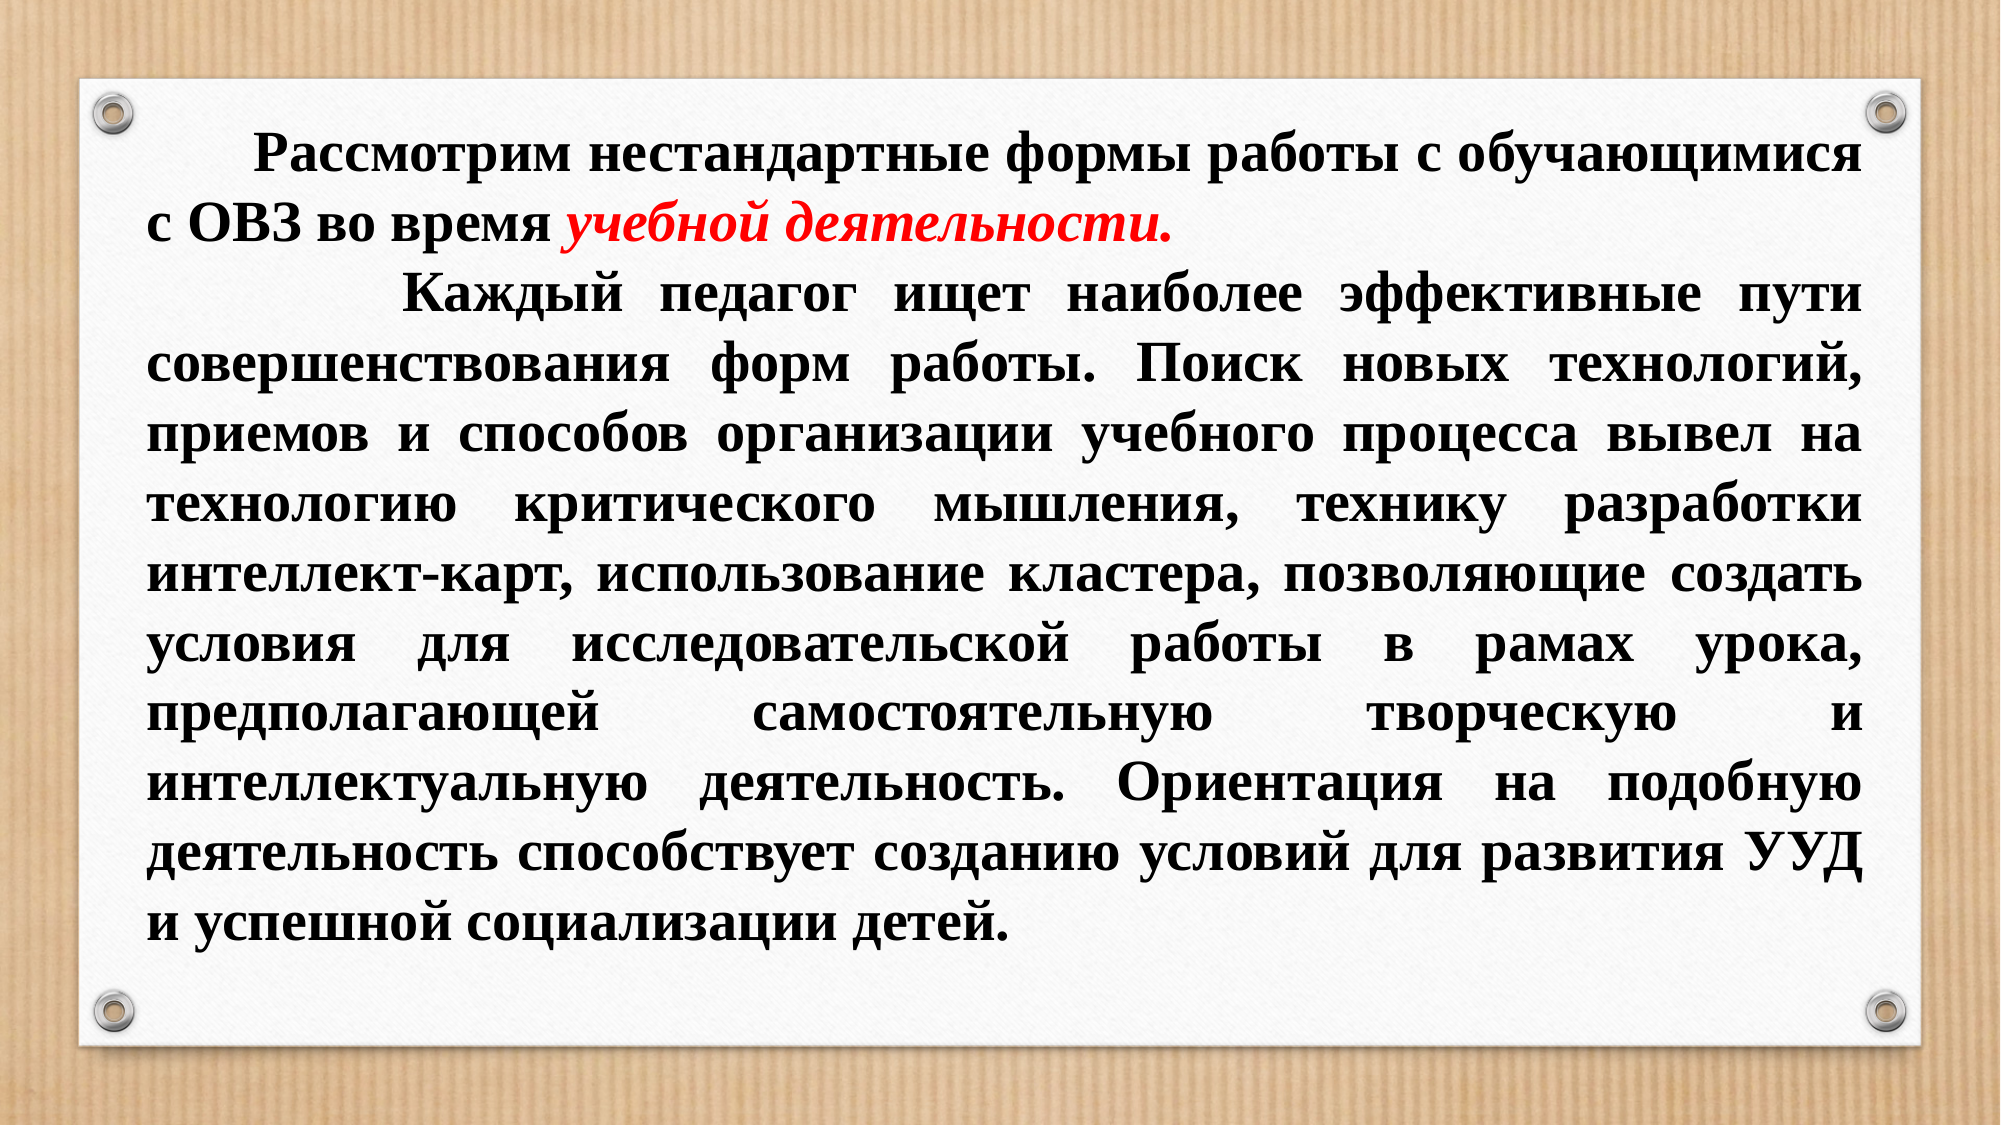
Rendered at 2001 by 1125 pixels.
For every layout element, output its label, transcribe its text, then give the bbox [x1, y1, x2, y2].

picture [0, 0, 2001, 1125]
text_box Рассмотрим нестандартные формы работы с обучающимися с ОВЗ во время учебной деятельности. Каждый педагог ищет наиболее эффективные пути совершенствования форм работы. Поиск новых технологий, приемов и способов организации учебного процесса вывел на технологию критического мышления, технику разработки интеллект-карт, использование кластера, позволяющие создать условия для исследовательской работы в рамах урока, предполагающей самостоятельную творческую и интеллектуальную деятельность. Ориентация на подобную деятельность способствует созданию условий для развития УУД и успешной социализации детей. [132, 105, 1879, 960]
